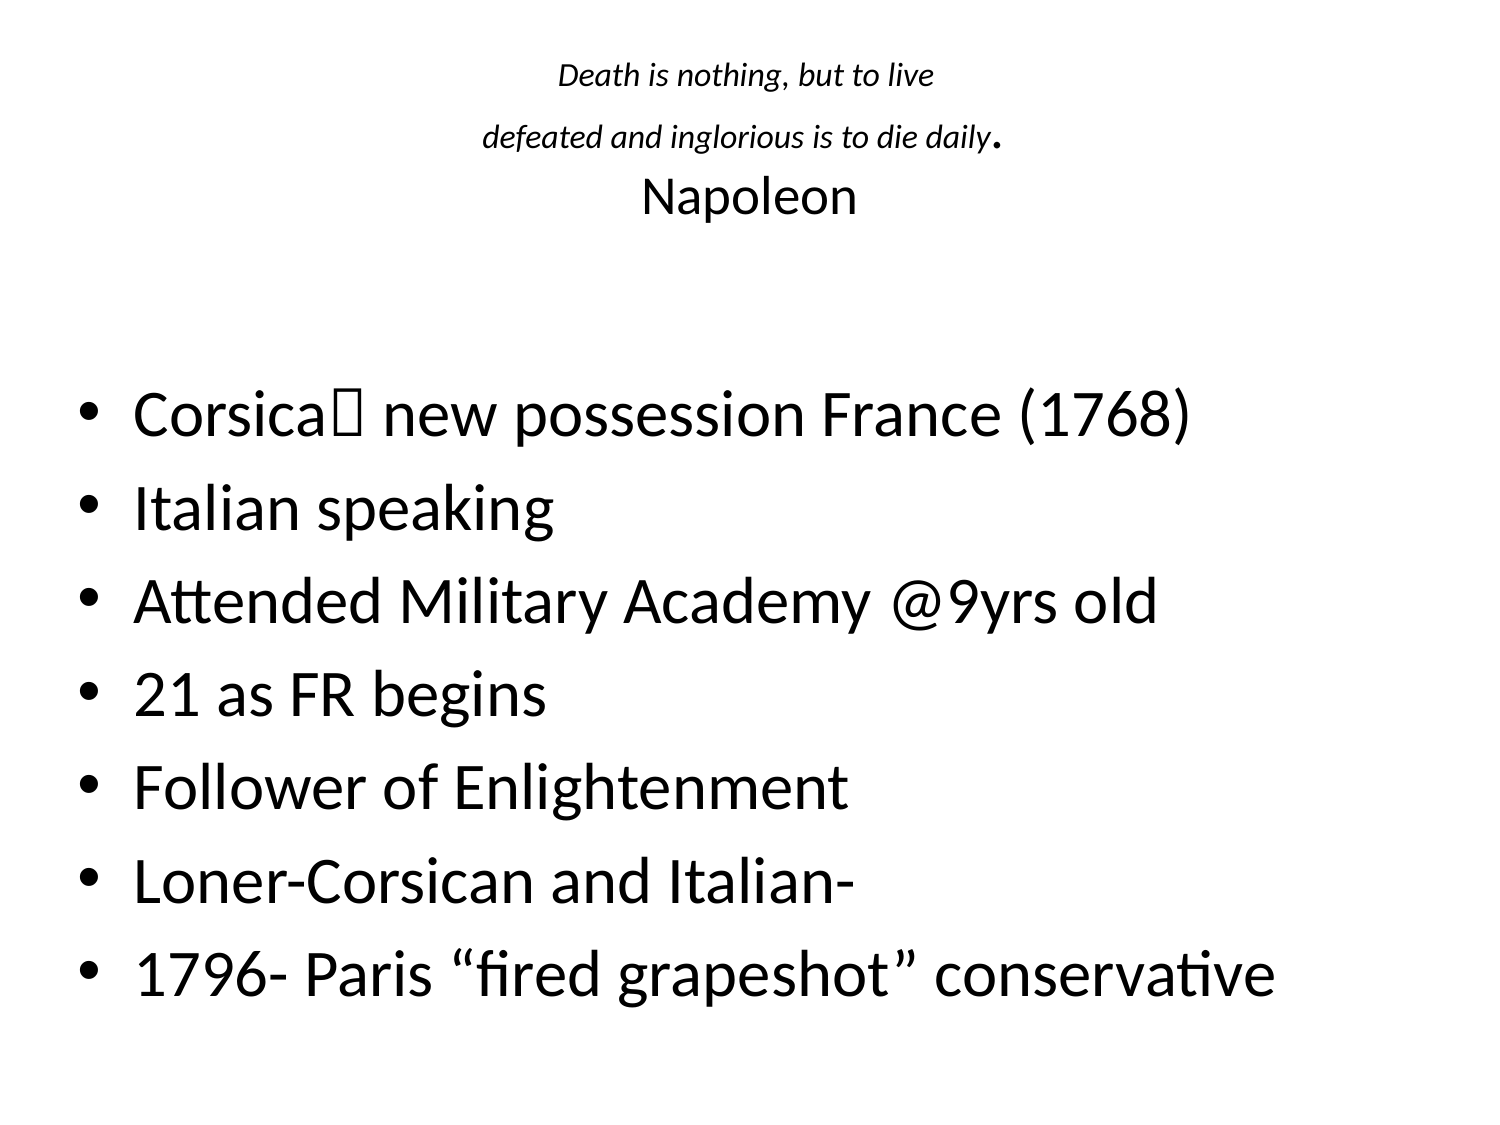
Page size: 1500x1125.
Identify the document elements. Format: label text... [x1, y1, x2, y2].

list Corsica new possession France (1768) Italian speaking Attended Military Academy @9yrs old 21 as FR begins Follower of Enlightenment Loner-Corsican and Italian- 1796- Paris “fired grapeshot” conservative [62, 362, 1413, 1105]
title Death is nothing, but to live defeated and inglorious is to die daily. Napoleon [75, 45, 1425, 233]
